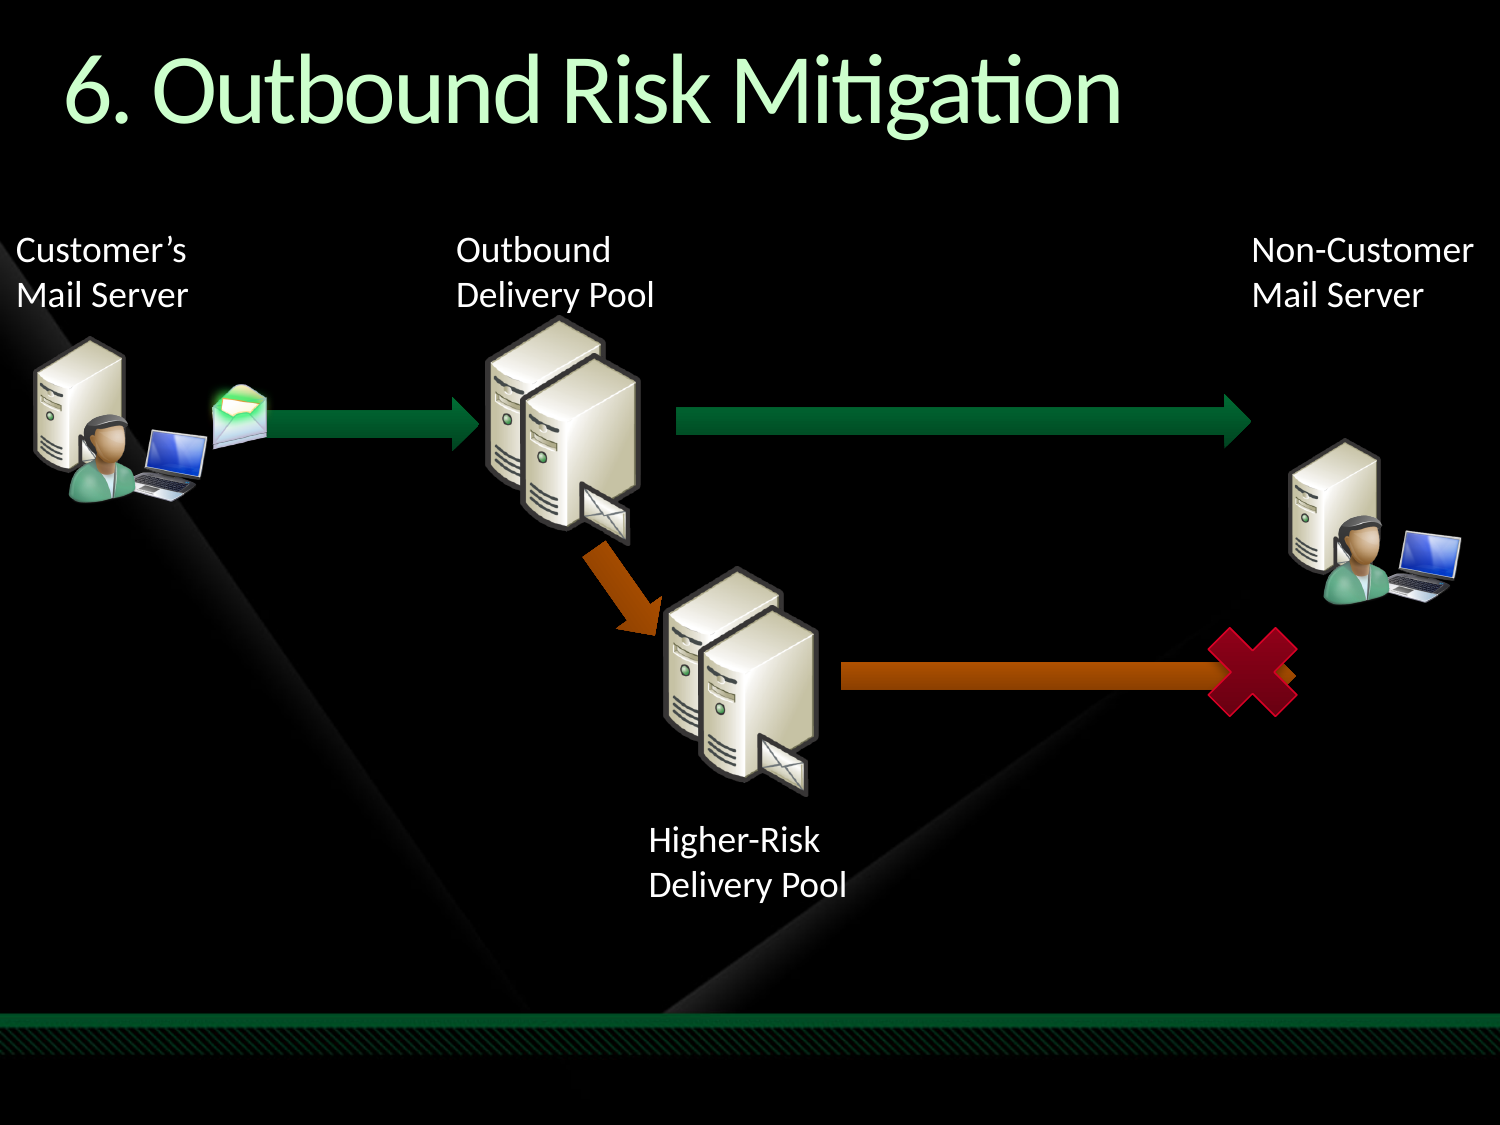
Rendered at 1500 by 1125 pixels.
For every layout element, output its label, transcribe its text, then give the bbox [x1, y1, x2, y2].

text_box [1207, 627, 1298, 717]
text_box [583, 558, 657, 636]
text_box Higher-Risk Delivery Pool [633, 807, 863, 912]
text_box [282, 397, 479, 452]
text_box Outbound Delivery Pool [441, 217, 671, 323]
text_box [1310, 515, 1462, 608]
text_box Non-Customer Mail Server [1236, 217, 1500, 323]
text_box [1284, 670, 1296, 684]
title 6. Outbound Risk Mitigation [62, 37, 1438, 147]
text_box Customer’s Mail Server [1, 217, 205, 323]
text_box [676, 394, 1252, 449]
text_box [841, 662, 1220, 690]
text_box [56, 414, 208, 507]
picture [0, 0, 1500, 1125]
